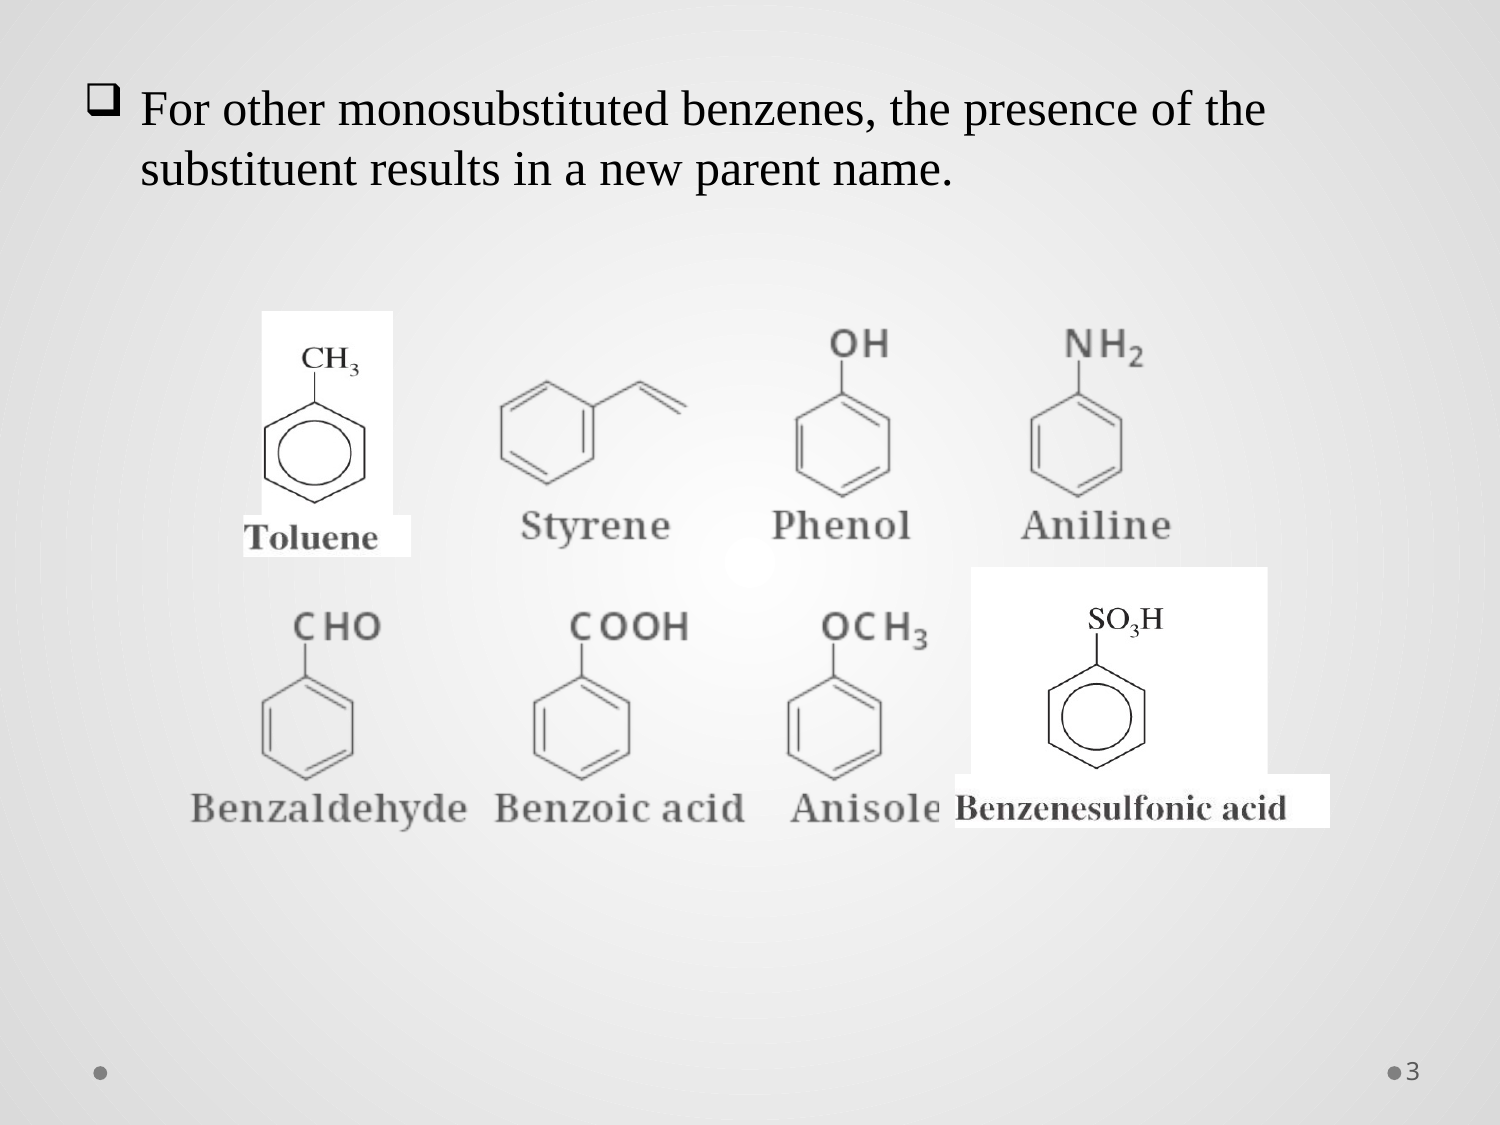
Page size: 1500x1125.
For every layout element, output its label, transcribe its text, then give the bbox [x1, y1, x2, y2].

slide_number 3 [1401, 1042, 1494, 1103]
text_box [178, 311, 1331, 840]
text_box For other monosubstituted benzenes, the presence of the substituent results in a new parent name. [0, 68, 1378, 203]
